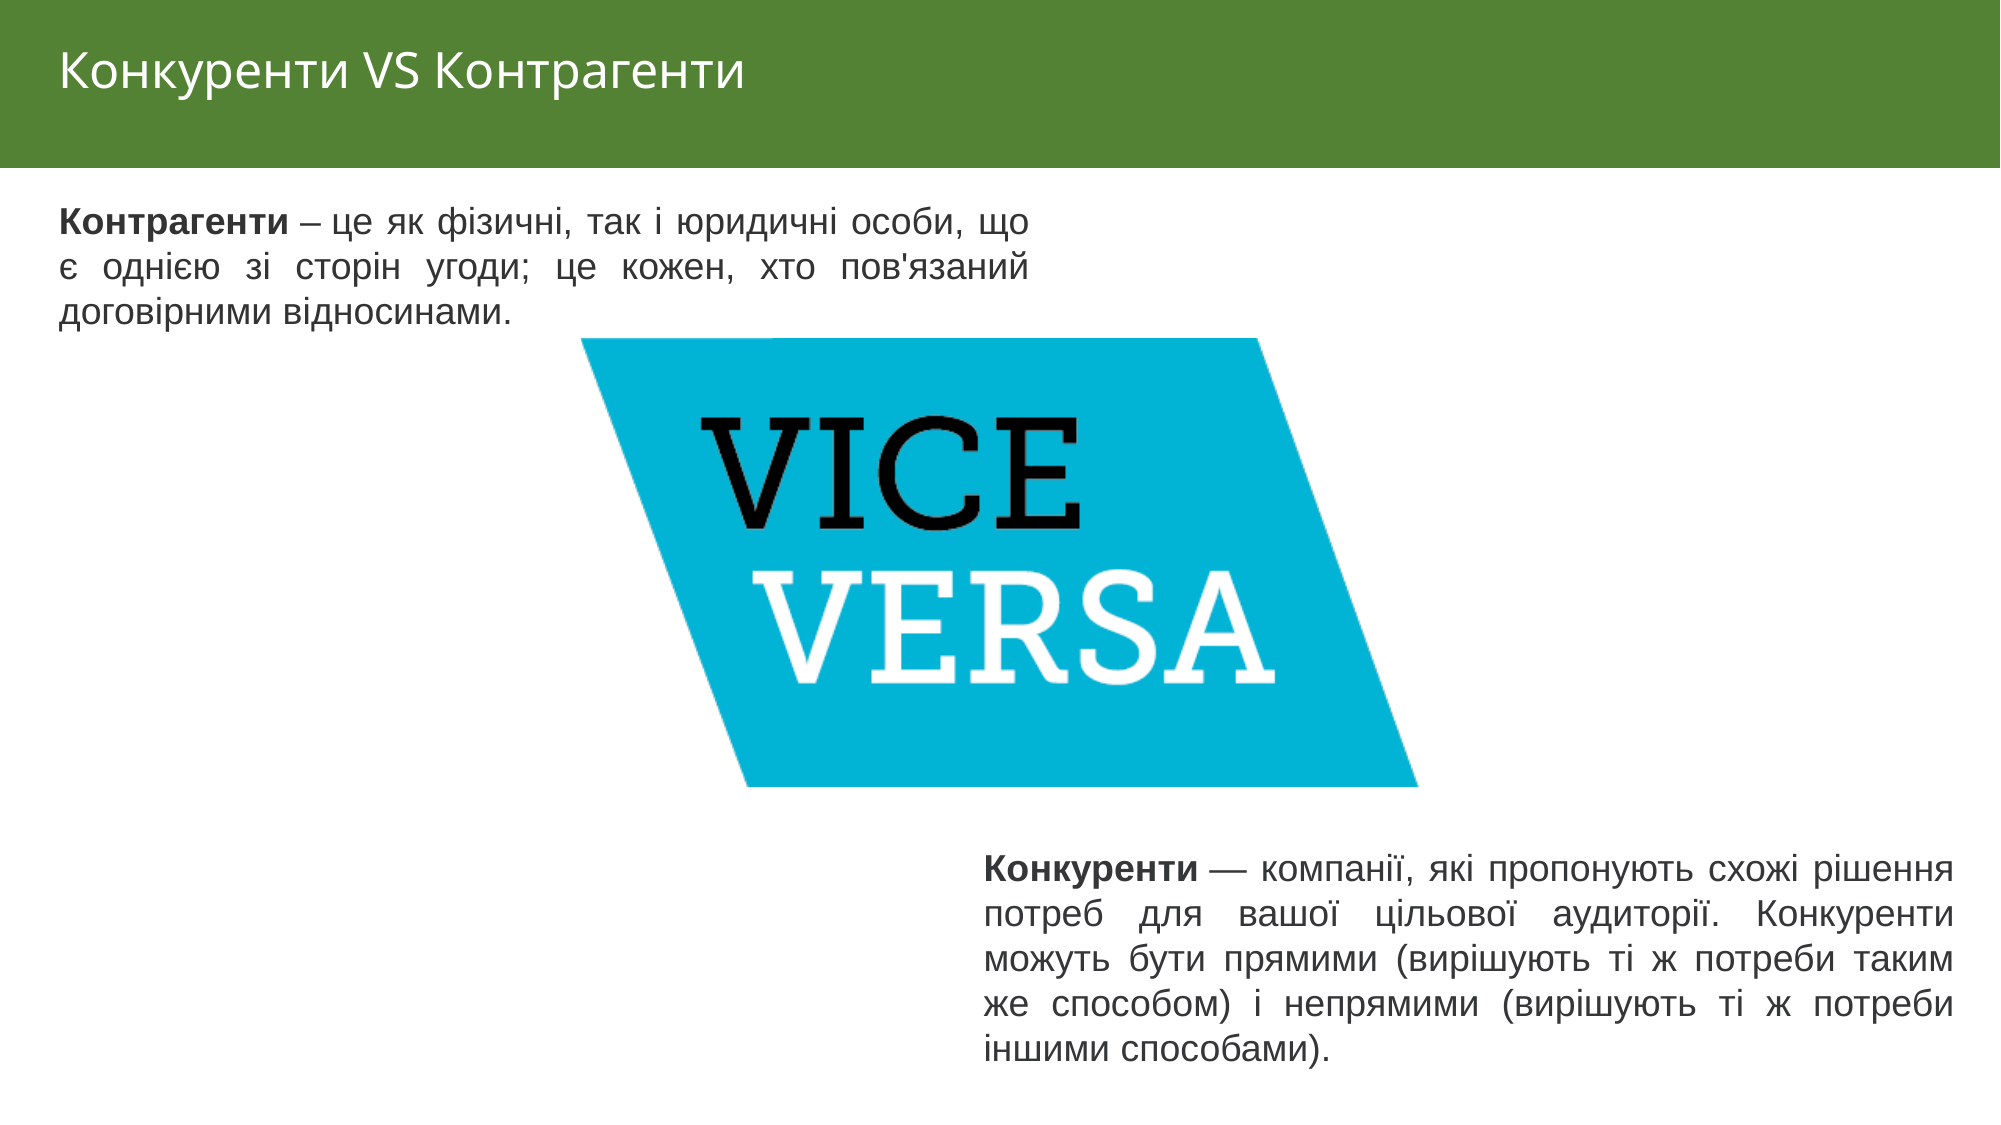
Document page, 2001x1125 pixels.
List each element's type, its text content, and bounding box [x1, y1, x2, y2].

text_box Контрагенти – це як фізичні, так і юридичні особи, що є однією зі сторін угоди; це кожен, хто пов'язаний договірними відносинами. [43, 189, 1045, 340]
text_box [0, 0, 2000, 168]
text_box Конкуренти — компанії, які пропонують схожі рішення потреб для вашої цільової аудиторії. Конкуренти можуть бути прямими (вирішують ті ж потреби таким же способом) і непрямими (вирішують ті ж потреби іншими способами). [968, 836, 1970, 1077]
picture [581, 338, 1419, 787]
text_box Конкуренти VS Контрагенти [43, 30, 1869, 166]
